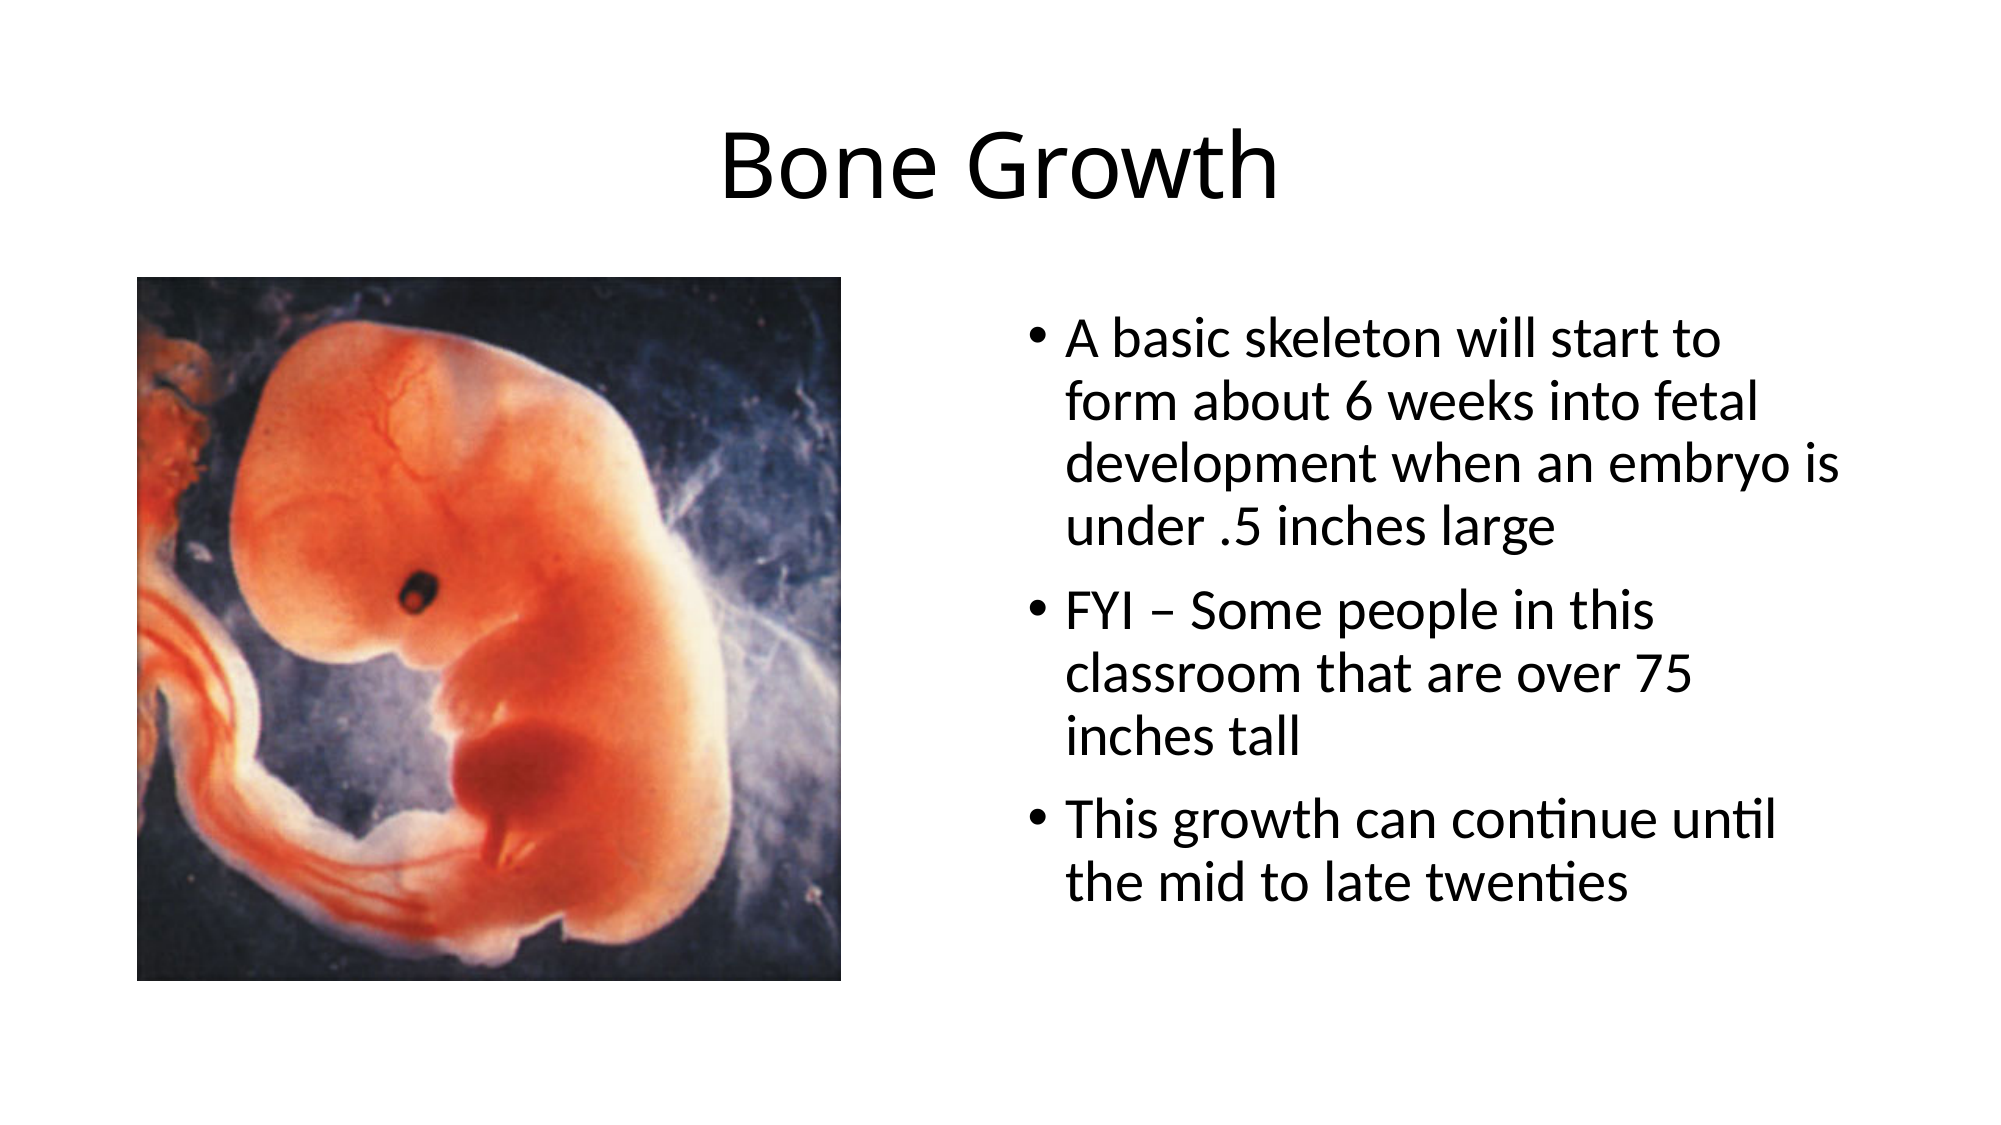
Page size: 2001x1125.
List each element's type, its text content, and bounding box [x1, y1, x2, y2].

picture [137, 277, 841, 981]
title Bone Growth [137, 59, 1863, 278]
list A basic skeleton will start to form about 6 weeks into fetal development when an embryo is under .5 inches large FYI – Some people in this classroom that are over 75 inches tall This growth can continue until the mid to late twenties [1012, 299, 1863, 1014]
